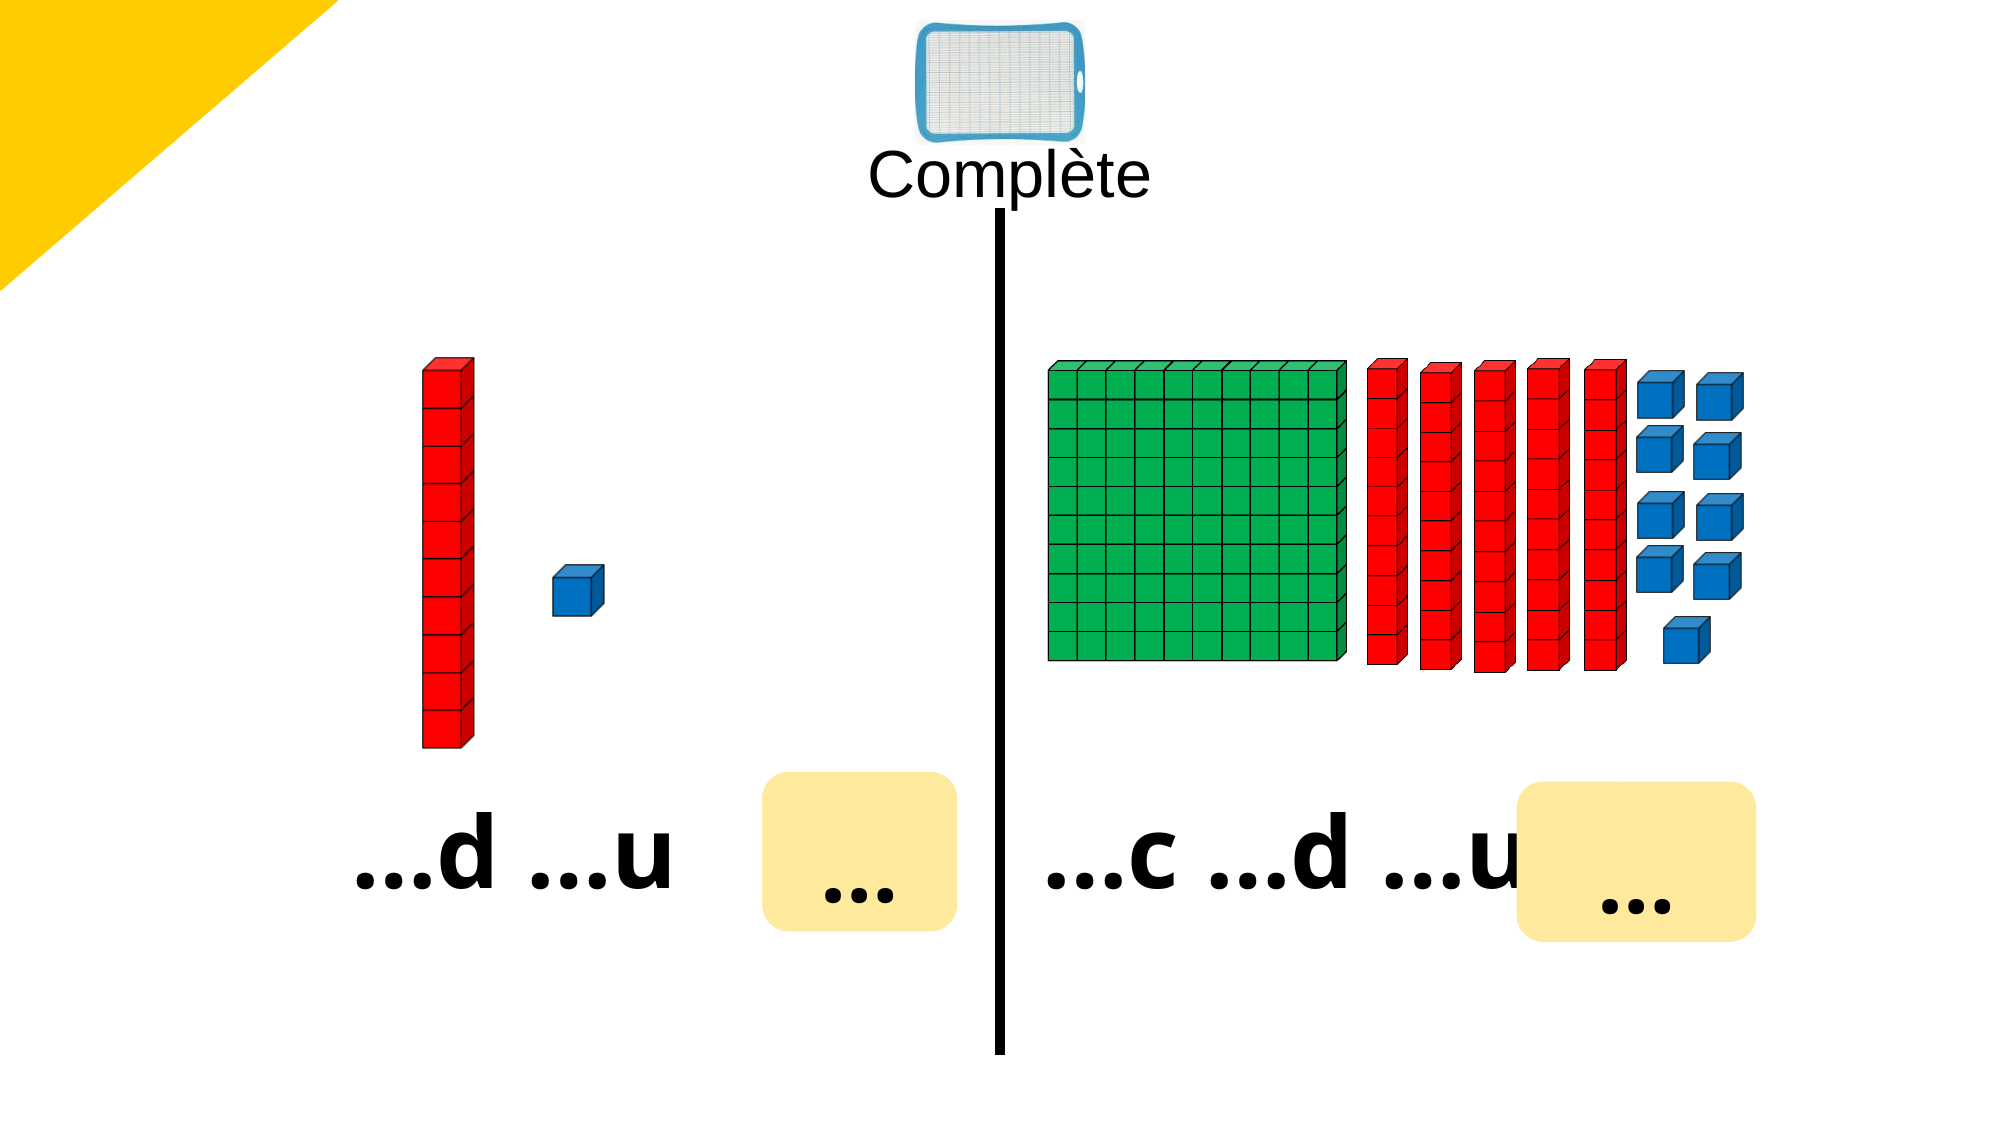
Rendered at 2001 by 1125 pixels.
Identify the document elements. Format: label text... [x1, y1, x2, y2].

picture [1693, 491, 1747, 543]
picture [1418, 360, 1465, 673]
text_box …d …u [336, 781, 912, 917]
picture [914, 20, 1086, 145]
text_box …c …d …u [1027, 781, 1534, 917]
picture [1634, 489, 1688, 541]
picture [1043, 357, 1349, 664]
text_box Complète [852, 86, 1189, 266]
picture [549, 562, 608, 619]
picture [419, 355, 479, 752]
text_box … [764, 770, 959, 933]
text_box … [1515, 780, 1758, 943]
picture [1472, 358, 1519, 675]
picture [1525, 356, 1573, 673]
picture [1660, 614, 1714, 666]
picture [1690, 430, 1745, 482]
picture [1365, 356, 1411, 667]
picture [1693, 370, 1747, 423]
picture [1582, 357, 1630, 674]
picture [1690, 550, 1745, 602]
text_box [0, 0, 337, 290]
picture [1634, 368, 1688, 421]
picture [1633, 543, 1687, 595]
picture [1633, 423, 1687, 475]
